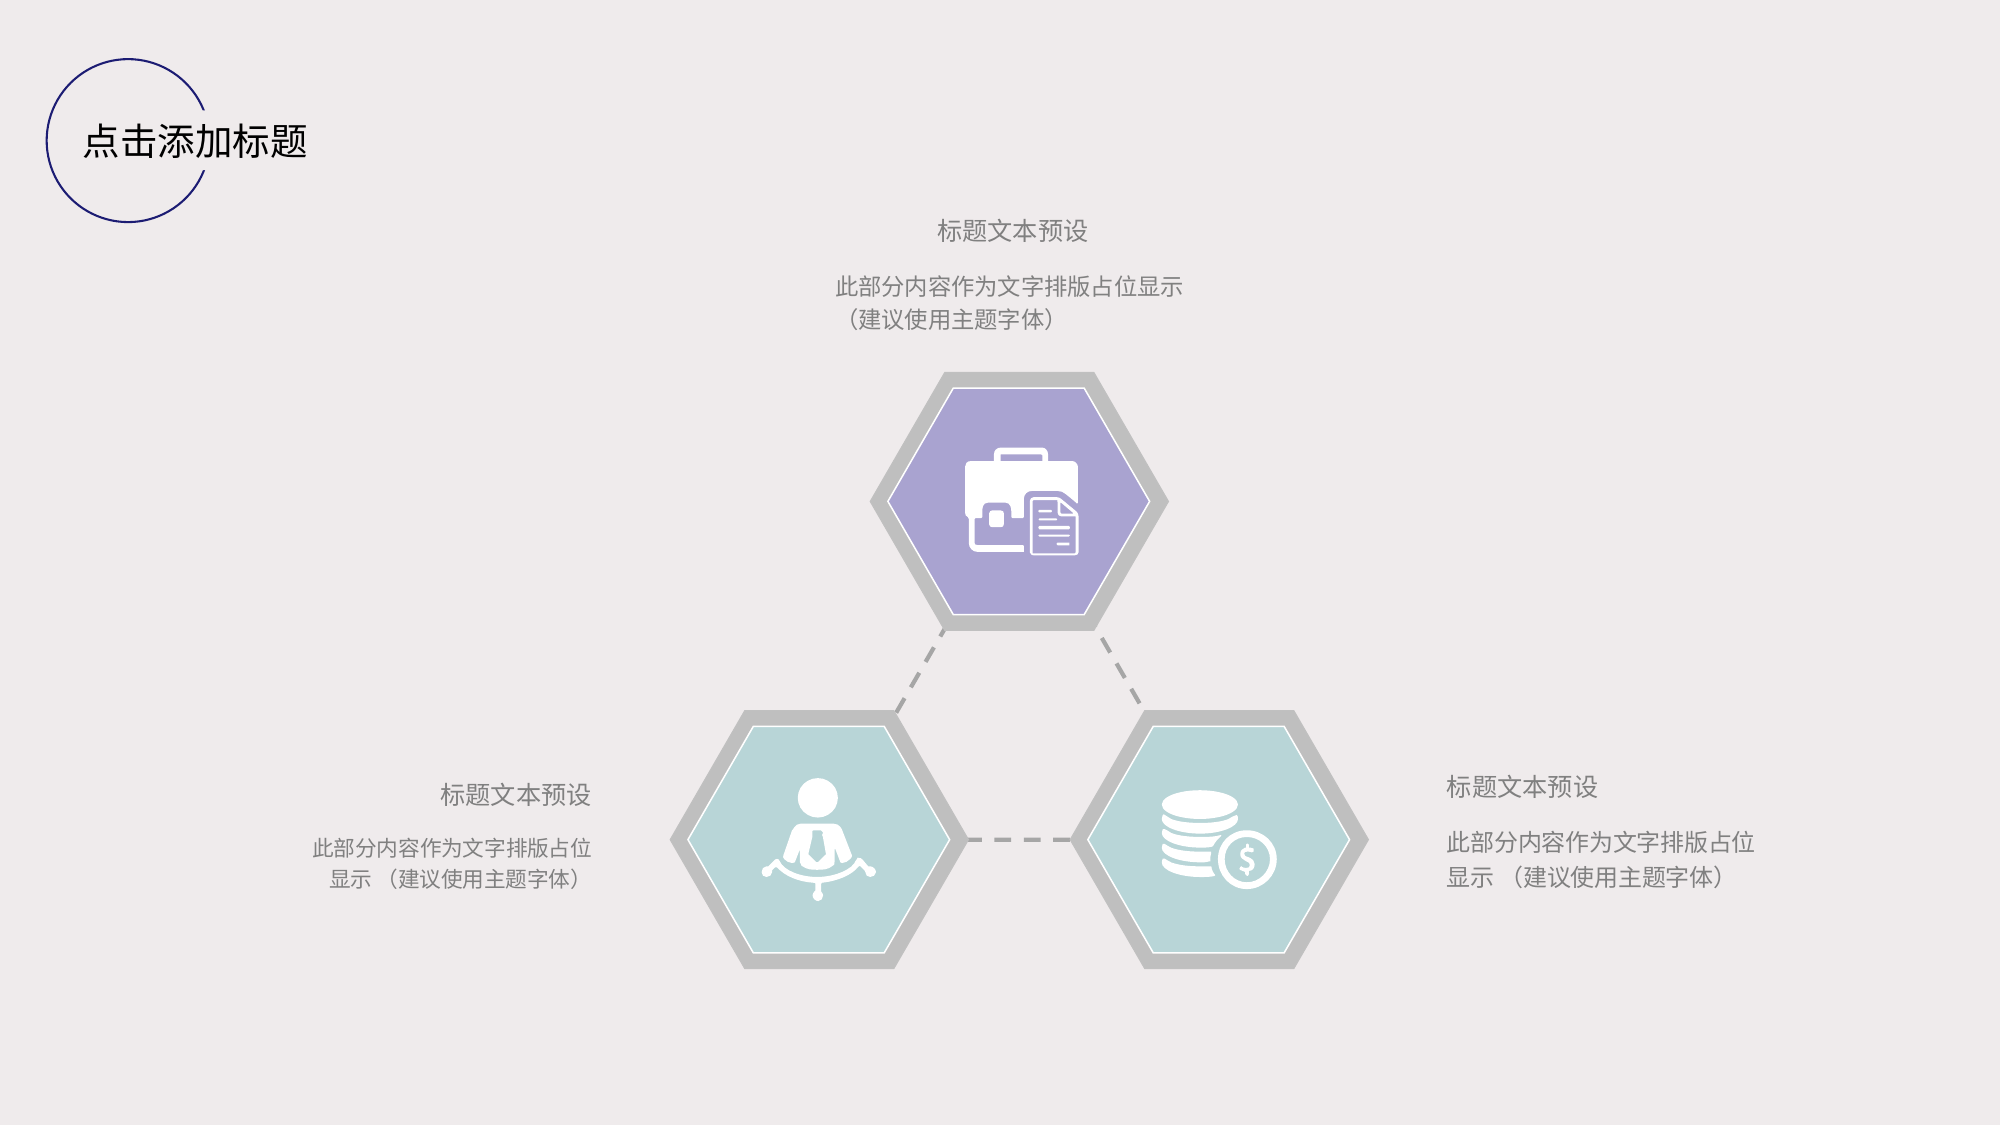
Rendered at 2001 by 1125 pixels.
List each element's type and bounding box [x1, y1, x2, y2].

text_box [1368, 761, 1778, 904]
text_box [815, 205, 1226, 373]
text_box [670, 372, 1369, 969]
text_box [278, 768, 671, 912]
